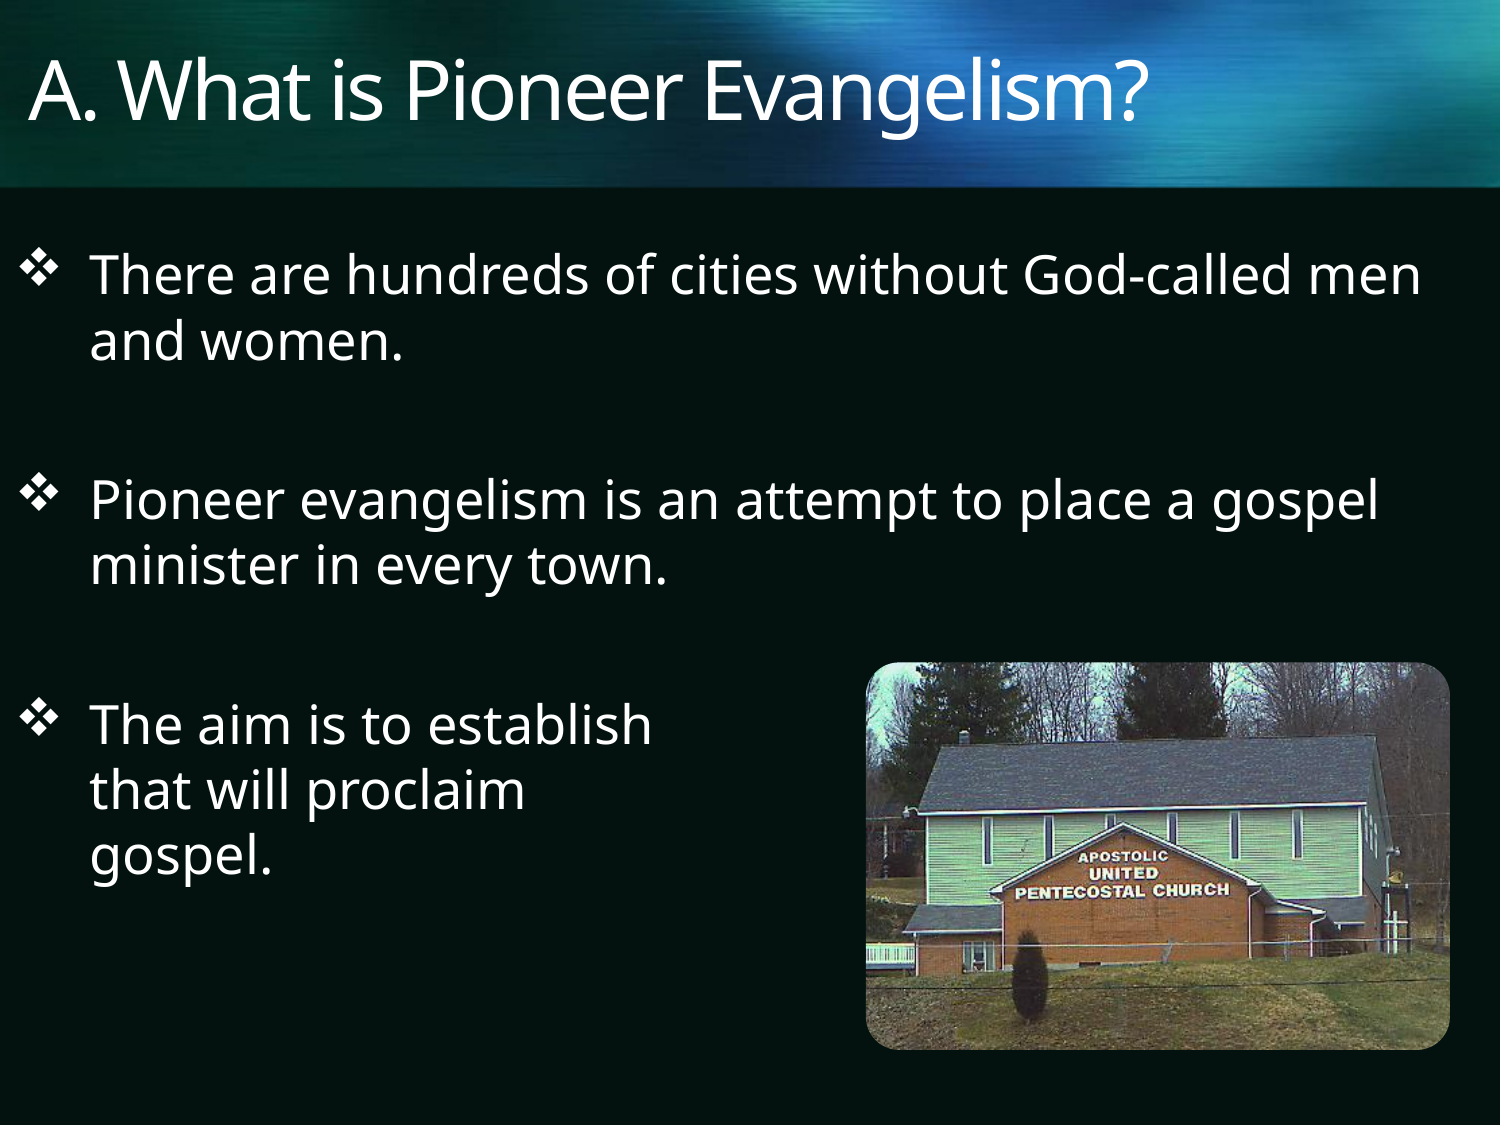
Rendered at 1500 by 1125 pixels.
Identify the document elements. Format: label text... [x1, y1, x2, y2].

text_box There are hundreds of cities without God-called men and women. Pioneer evangelism is an attempt to place a gospel minister in every town. The aim is to establish churches that will proclaim the apostolic gospel. [0, 233, 1475, 893]
picture [0, 0, 1500, 1125]
title A. What is Pioneer Evangelism? [28, 12, 1375, 175]
